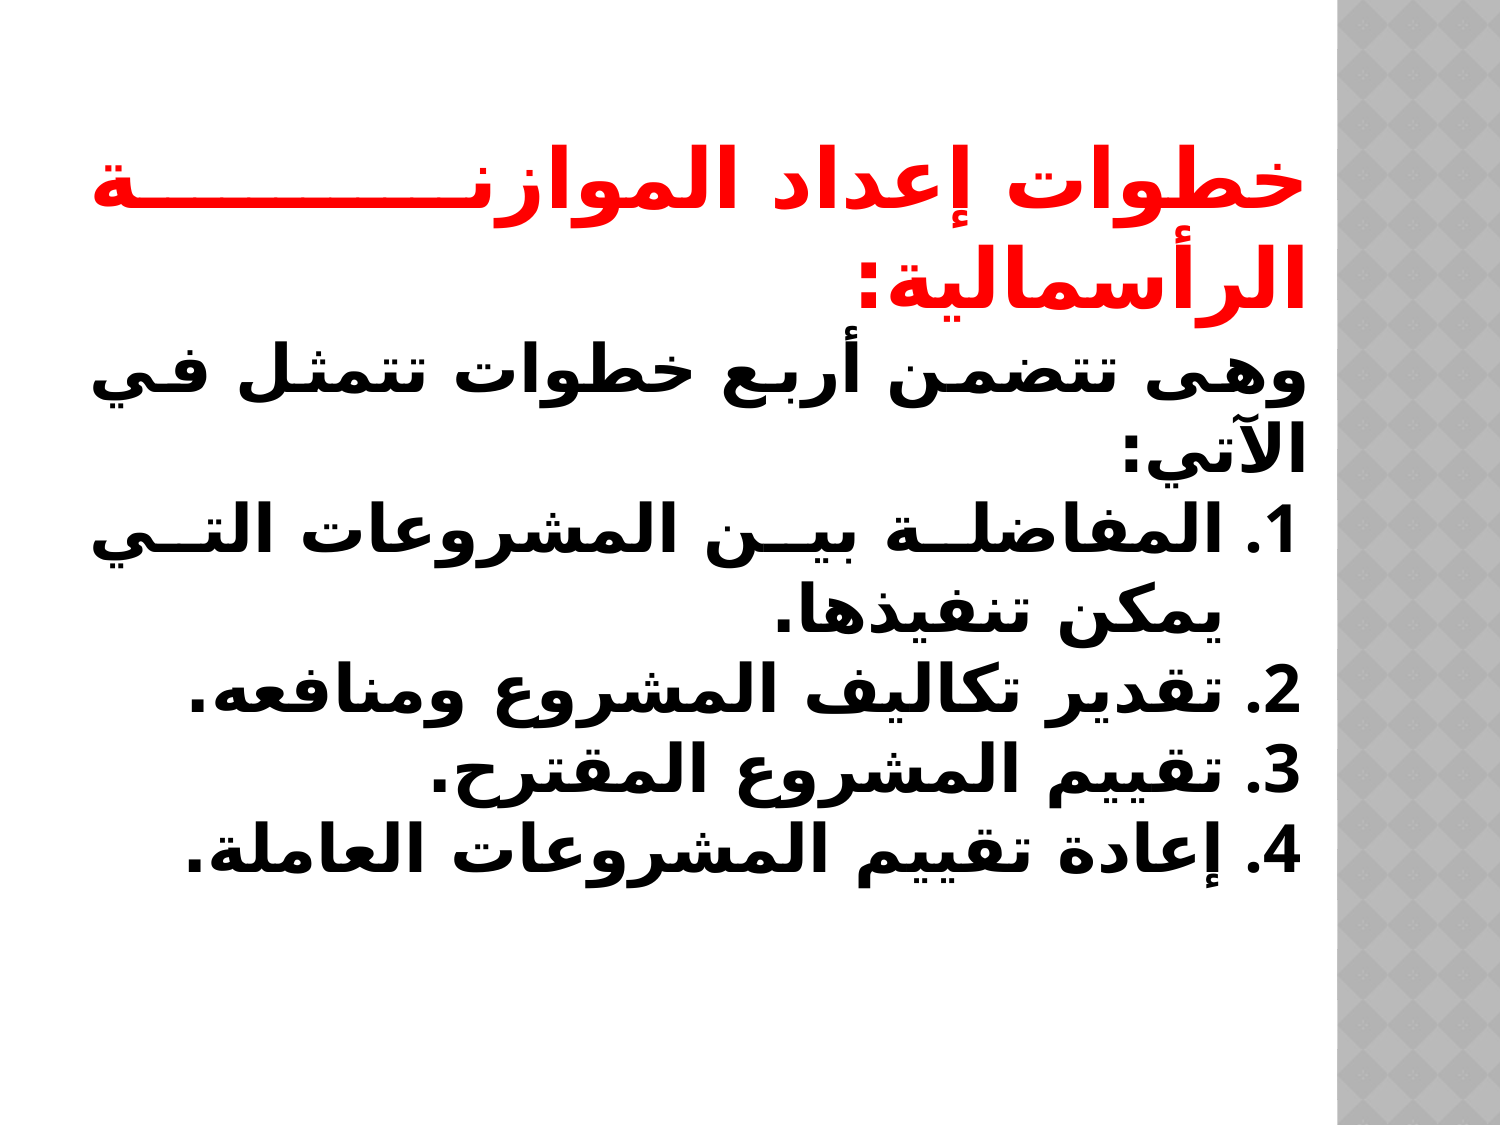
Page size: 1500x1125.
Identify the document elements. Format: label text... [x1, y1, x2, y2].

text_box خطوات إعداد الموازنة الرأسمالية: وهى تتضمن أربع خطوات تتمثل في الآتي: المفاضلة بين المشروعات التي يمكن تنفيذها. تقدير تكاليف المشروع ومنافعه. تقييم المشروع المقترح. إعادة تقييم المشروعات العاملة. [75, 118, 1325, 893]
